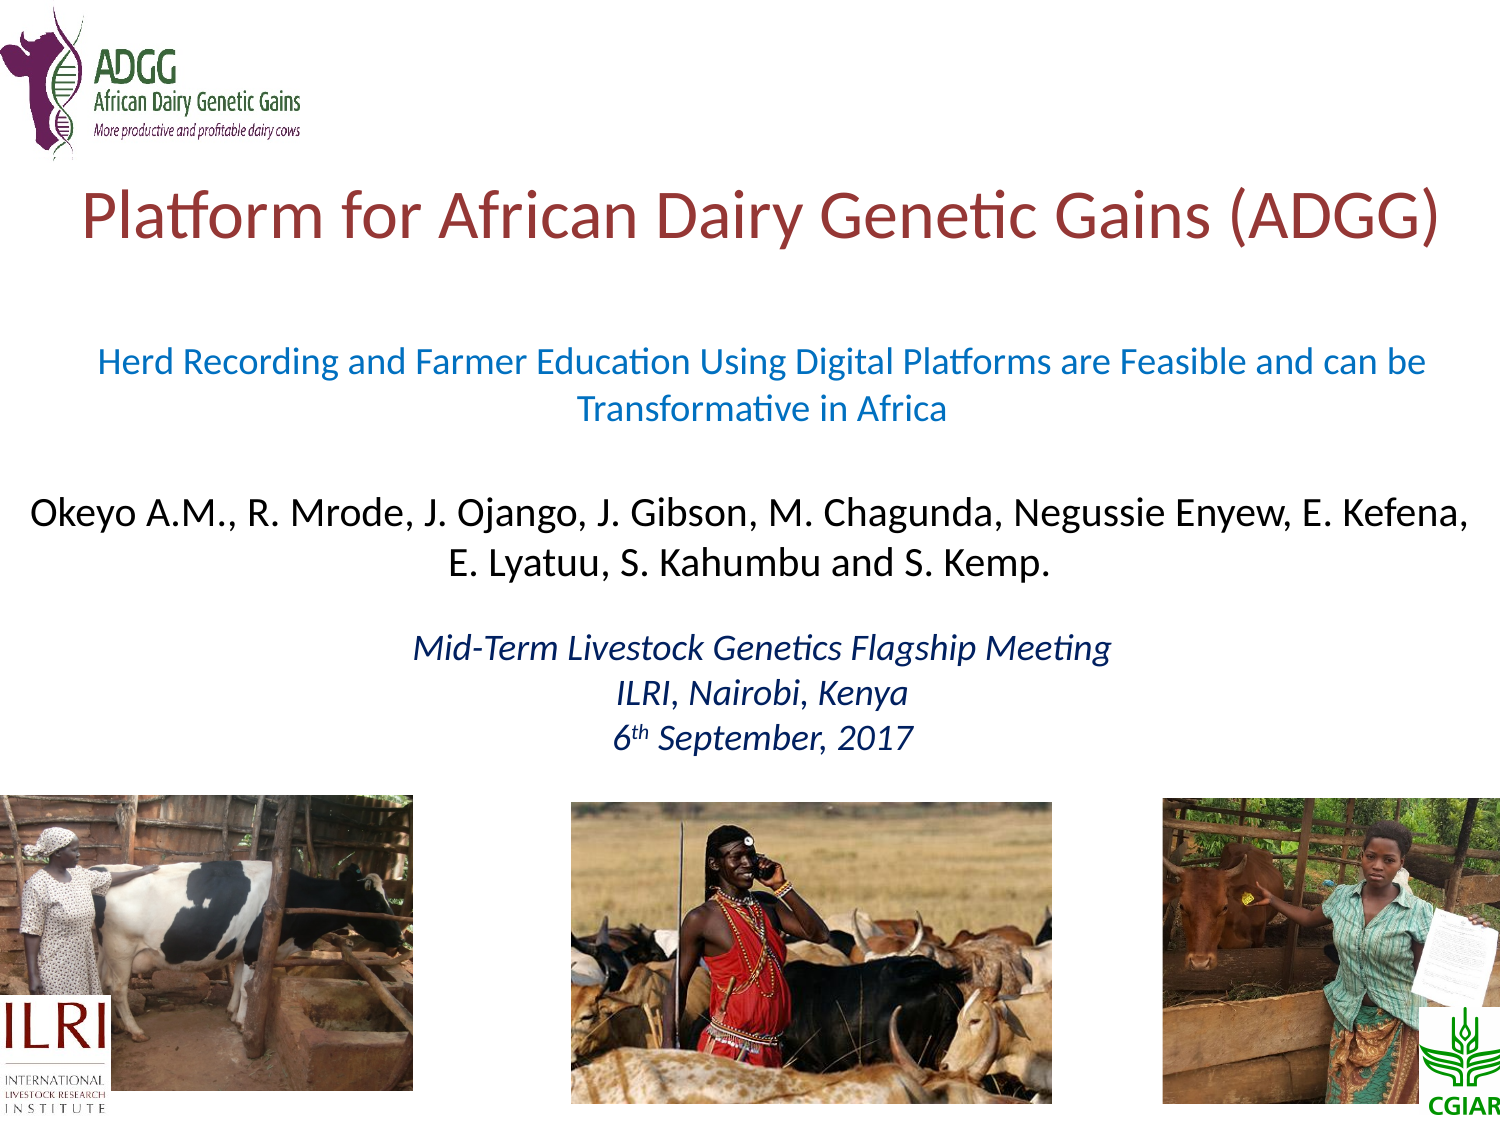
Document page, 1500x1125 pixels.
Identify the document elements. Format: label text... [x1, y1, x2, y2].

picture [1162, 798, 1500, 1115]
picture [570, 802, 1052, 1104]
picture [0, 795, 413, 1117]
title Platform for African Dairy Genetic Gains (ADGG) Herd Recording and Farmer Education Using Digital Platforms are Feasible and can be Transformative in Africa [14, 159, 1500, 459]
text_box Mid-Term Livestock Genetics Flagship Meeting ILRI, Nairobi, Kenya 6th September, 2017 [75, 598, 1450, 783]
picture [0, 0, 301, 163]
text_box Okeyo A.M., R. Mrode, J. Ojango, J. Gibson, M. Chagunda, Negussie Enyew, E. Kefena, E. Lyatuu, S. Kahumbu and S. Kemp. [0, 459, 1500, 610]
